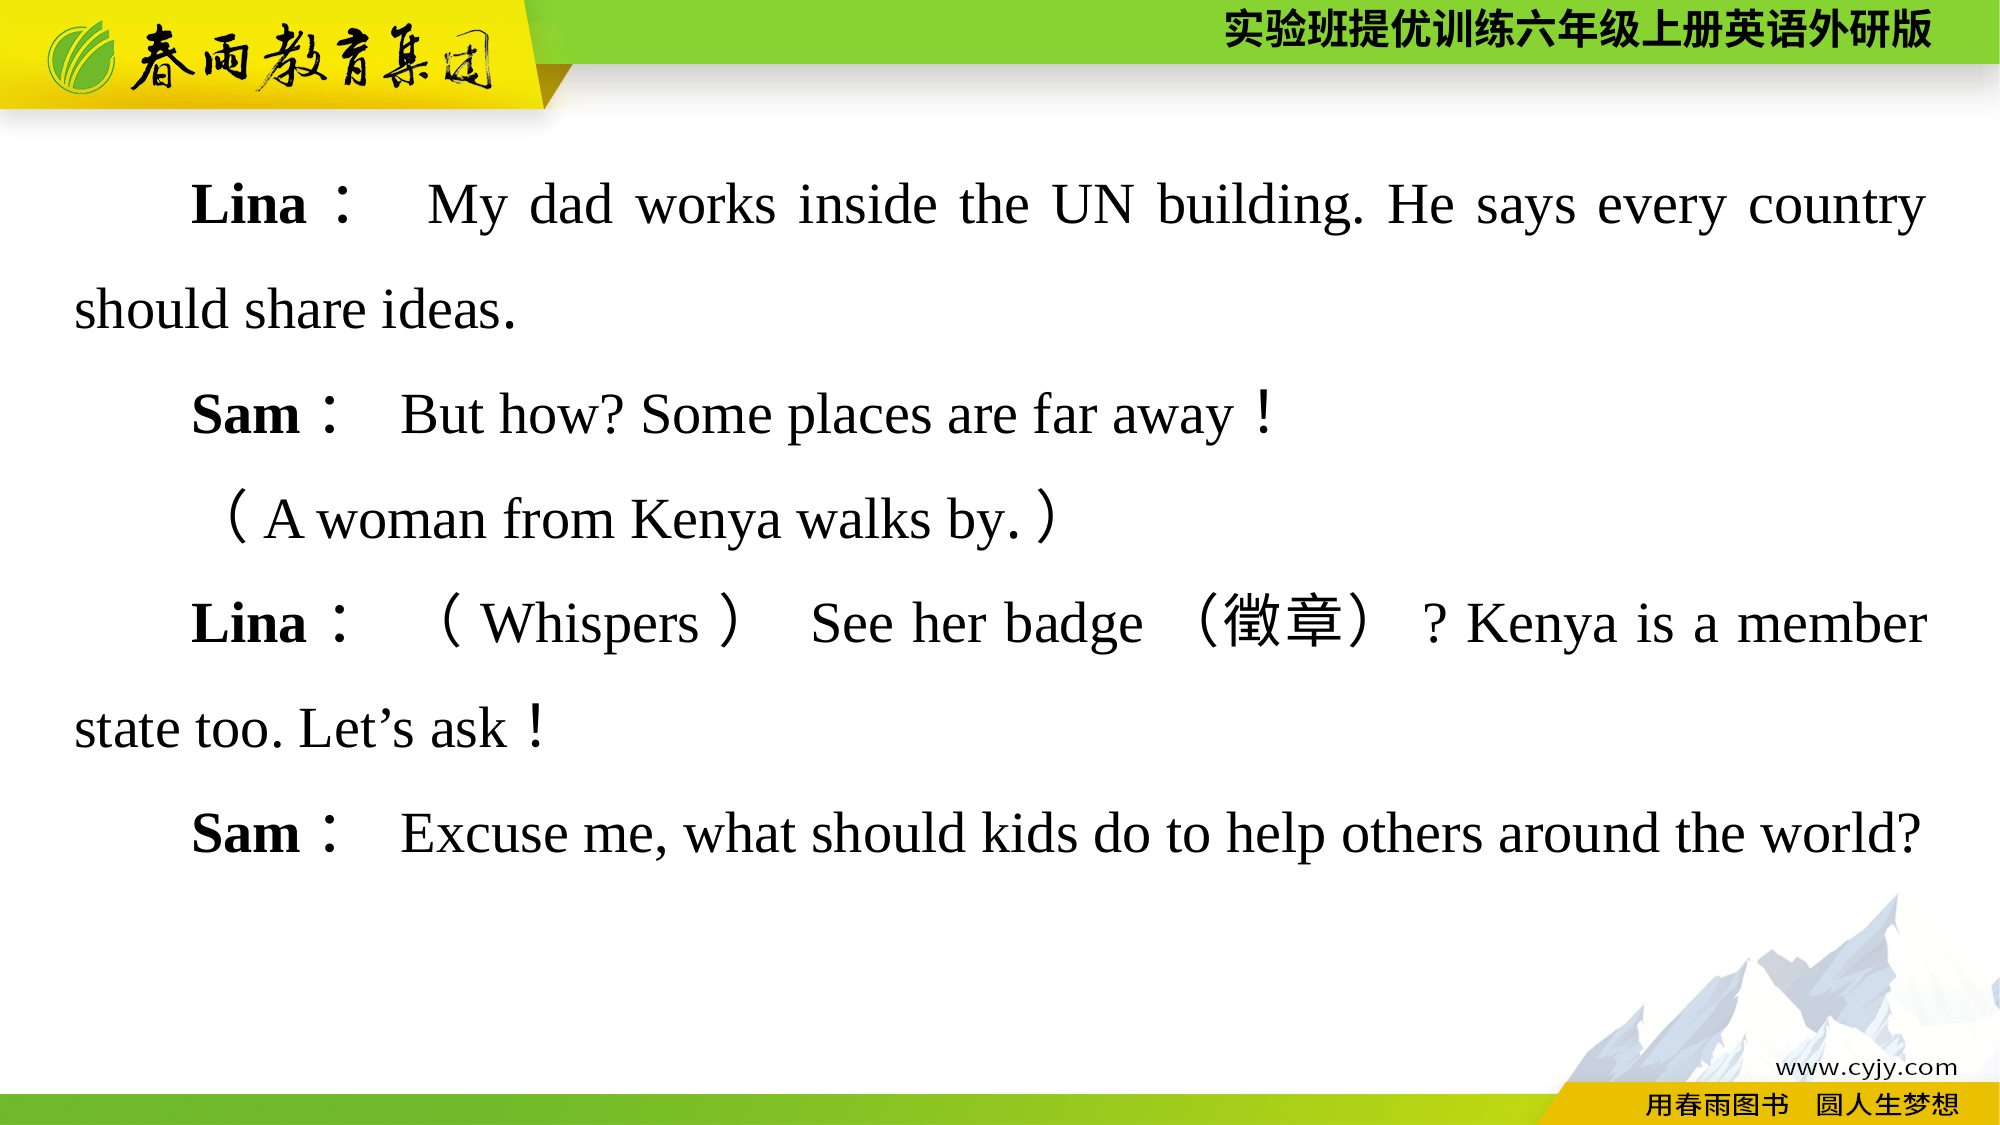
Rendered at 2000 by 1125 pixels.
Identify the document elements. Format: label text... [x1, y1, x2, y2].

picture [0, 0, 2000, 1125]
list Lina： My dad works inside the UN building. He says every country should share ideas. Sam： But how? Some places are far away！ （A woman from Kenya walks by.） Lina： （Whispers） See her badge（徵章）? Kenya is a member state too. Let’s ask！ Sam： Excuse me, what should kids do to help others around the world? [59, 122, 1944, 880]
